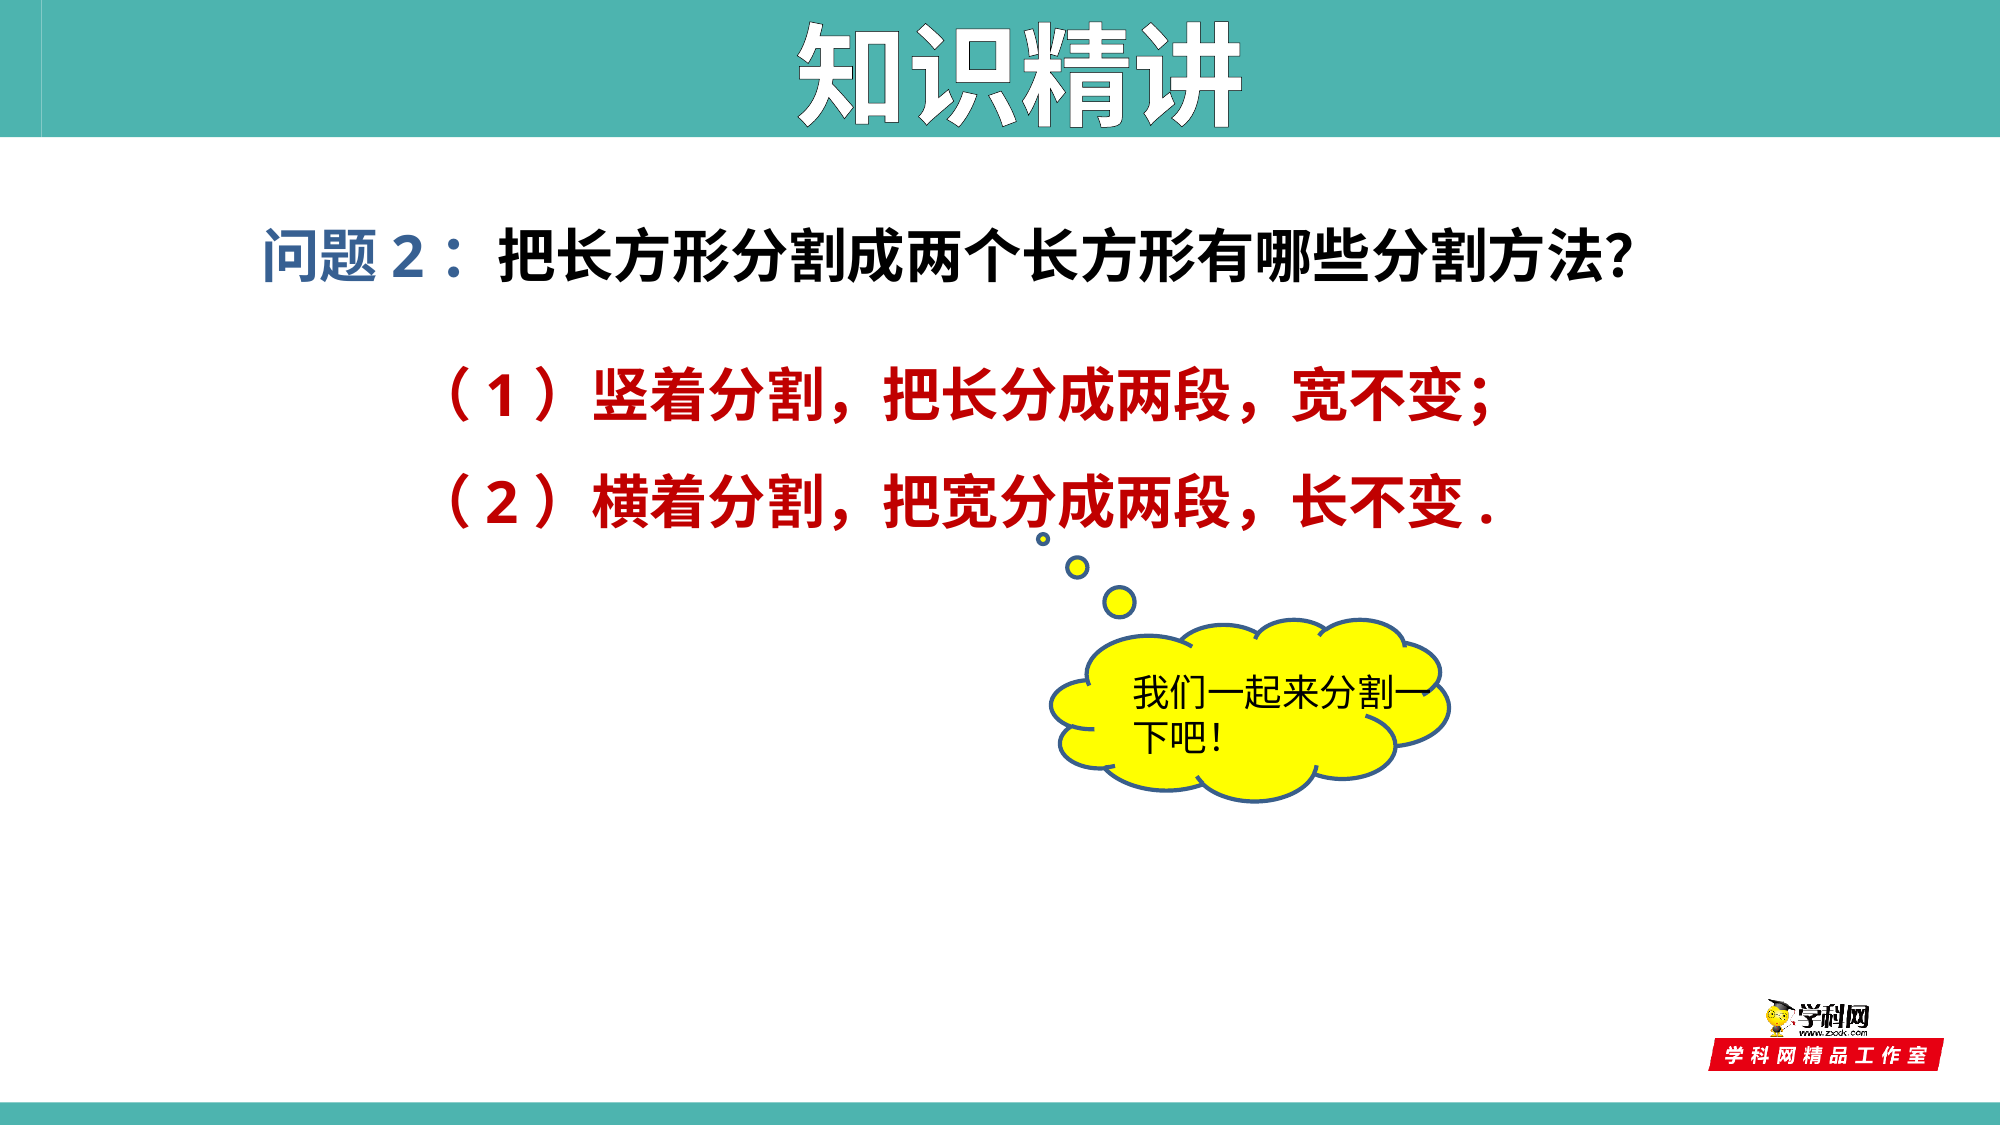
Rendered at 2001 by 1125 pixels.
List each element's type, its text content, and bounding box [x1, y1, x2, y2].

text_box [0, 0, 2000, 138]
text_box 问题2：把长方形分割成两个长方形有哪些分割方法？ [246, 211, 1659, 297]
text_box （1）竖着分割，把长分成两段，宽不变； [398, 337, 1631, 436]
picture [1708, 1038, 1944, 1071]
text_box （2）横着分割，把宽分成两段，长不变. [398, 443, 1559, 543]
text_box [1051, 618, 1450, 802]
text_box [0, 1100, 2000, 1125]
picture [1766, 999, 1869, 1037]
